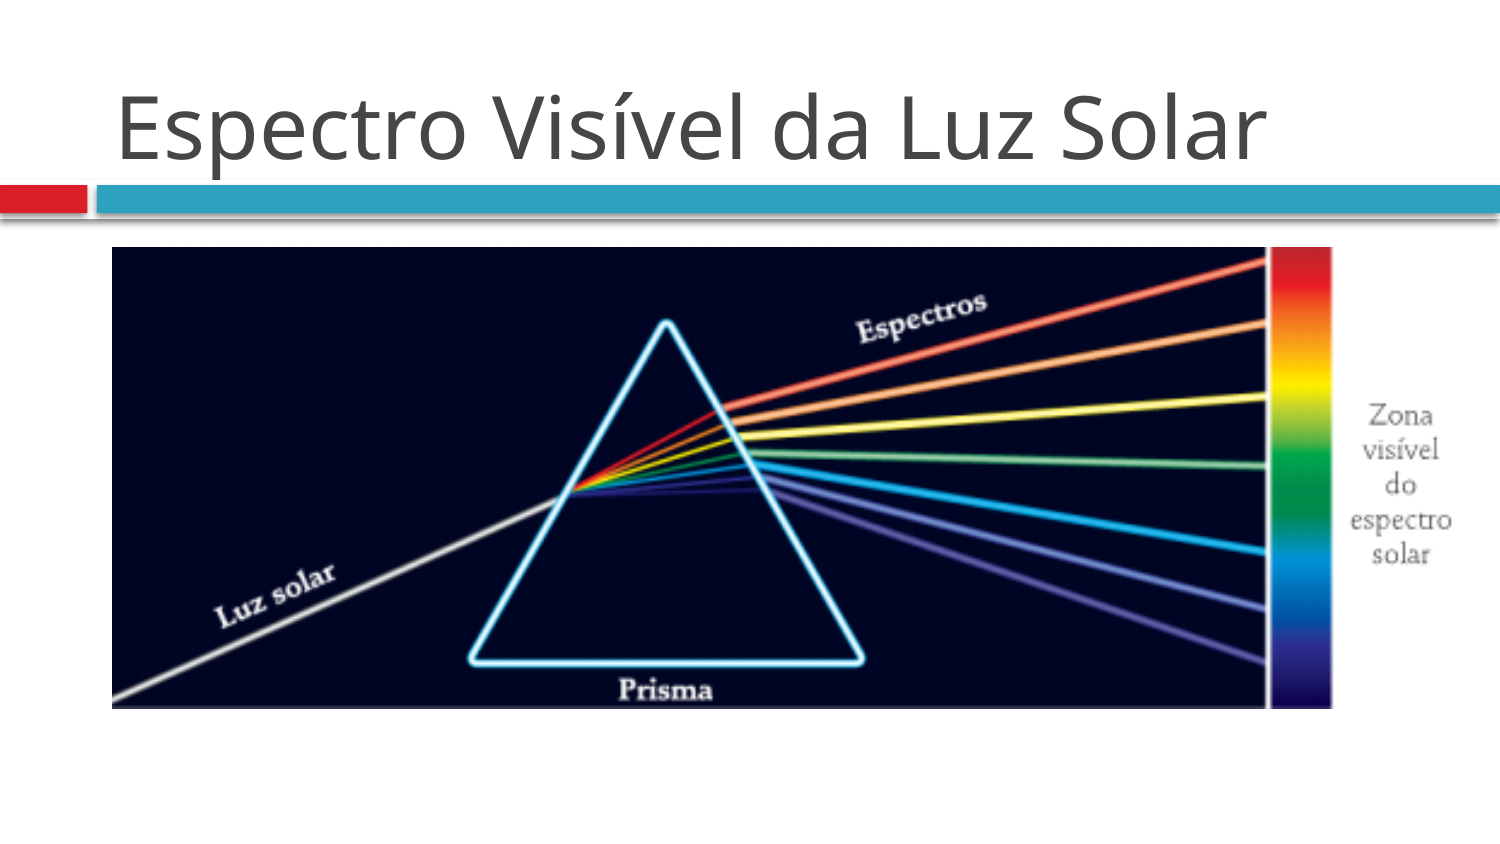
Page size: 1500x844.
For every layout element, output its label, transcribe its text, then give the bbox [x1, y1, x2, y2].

picture [111, 247, 1460, 709]
title Espectro Visível da Luz Solar [99, 19, 1438, 185]
